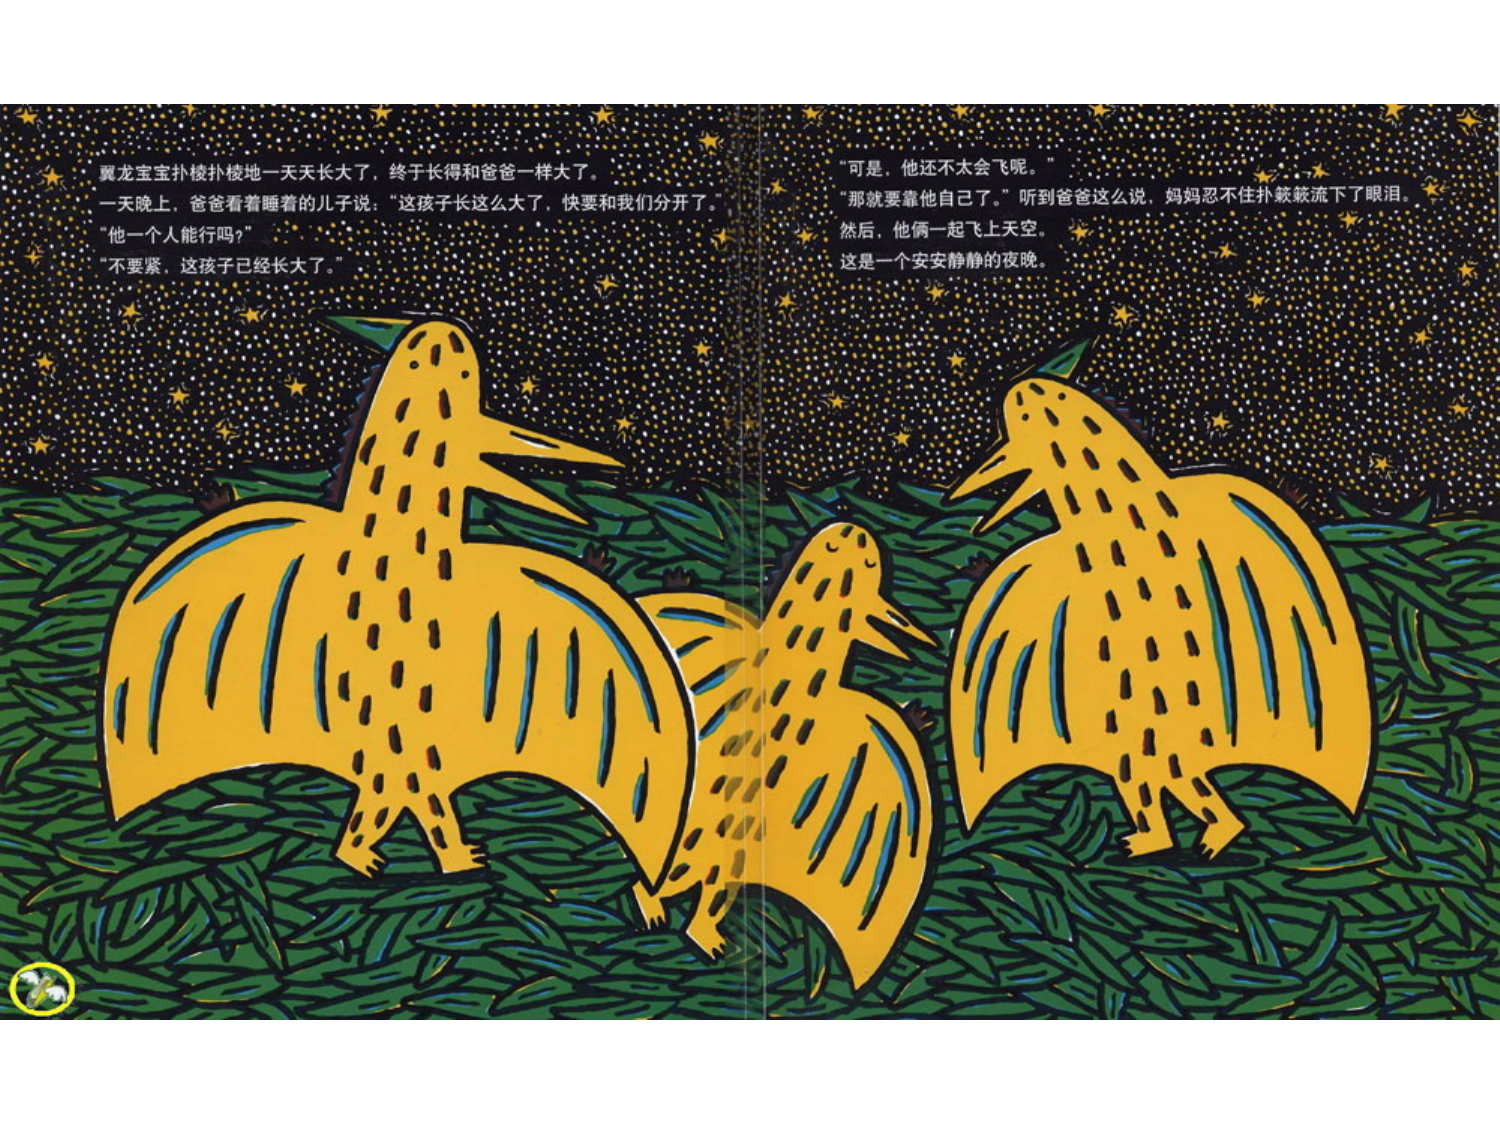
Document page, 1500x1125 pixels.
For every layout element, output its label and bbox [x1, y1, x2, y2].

picture [0, 104, 1500, 1021]
